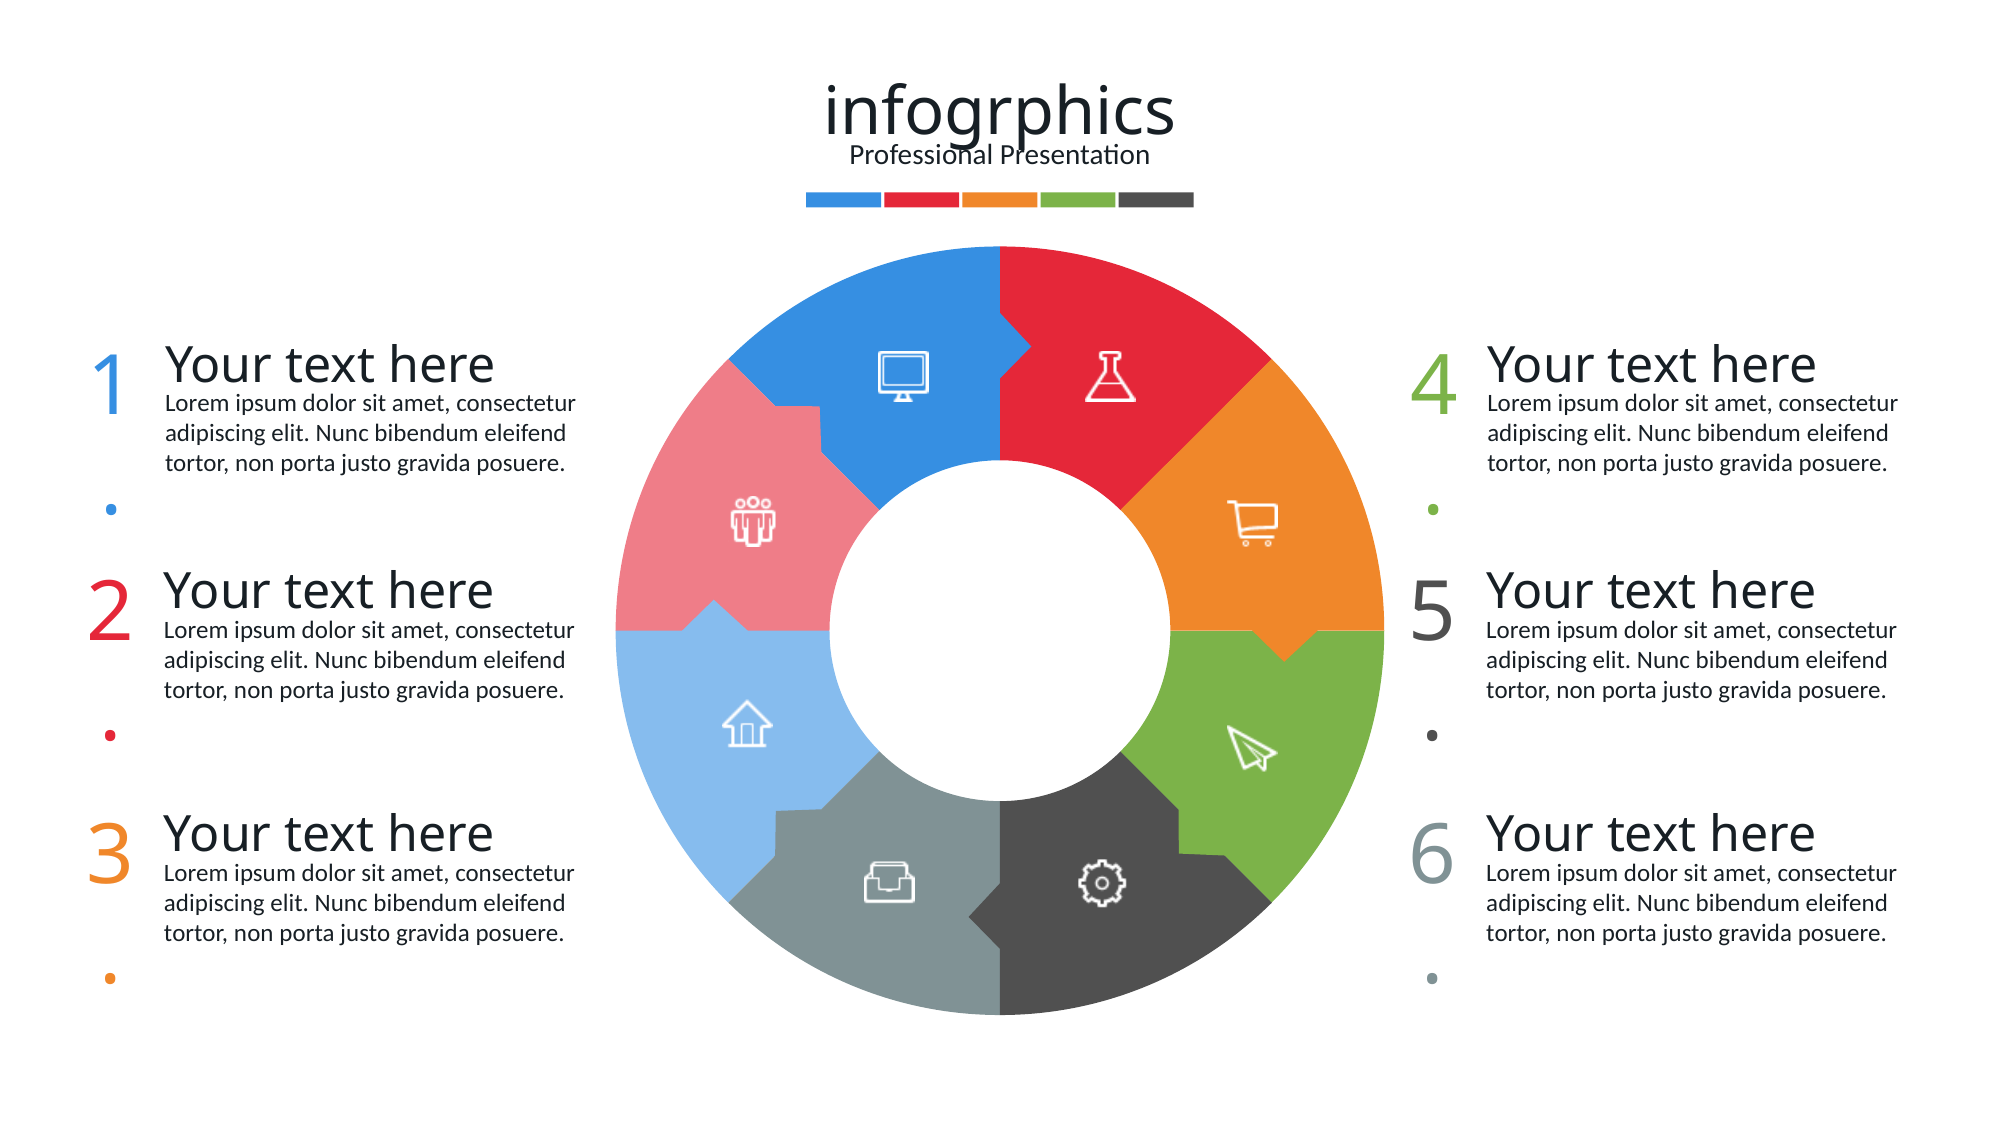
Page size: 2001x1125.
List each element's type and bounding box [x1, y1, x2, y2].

text_box [0, 60, 2000, 208]
picture [878, 351, 929, 402]
picture [722, 698, 773, 749]
picture [864, 857, 915, 908]
picture [1227, 724, 1278, 775]
text_box [70, 549, 625, 712]
text_box [1393, 793, 1947, 955]
picture [728, 496, 779, 547]
text_box [70, 793, 625, 955]
text_box [1394, 323, 1948, 486]
text_box [1393, 549, 1947, 712]
text_box [71, 323, 626, 486]
picture [1227, 499, 1278, 550]
text_box [615, 246, 1385, 1016]
picture [1077, 858, 1128, 909]
picture [1085, 351, 1136, 402]
